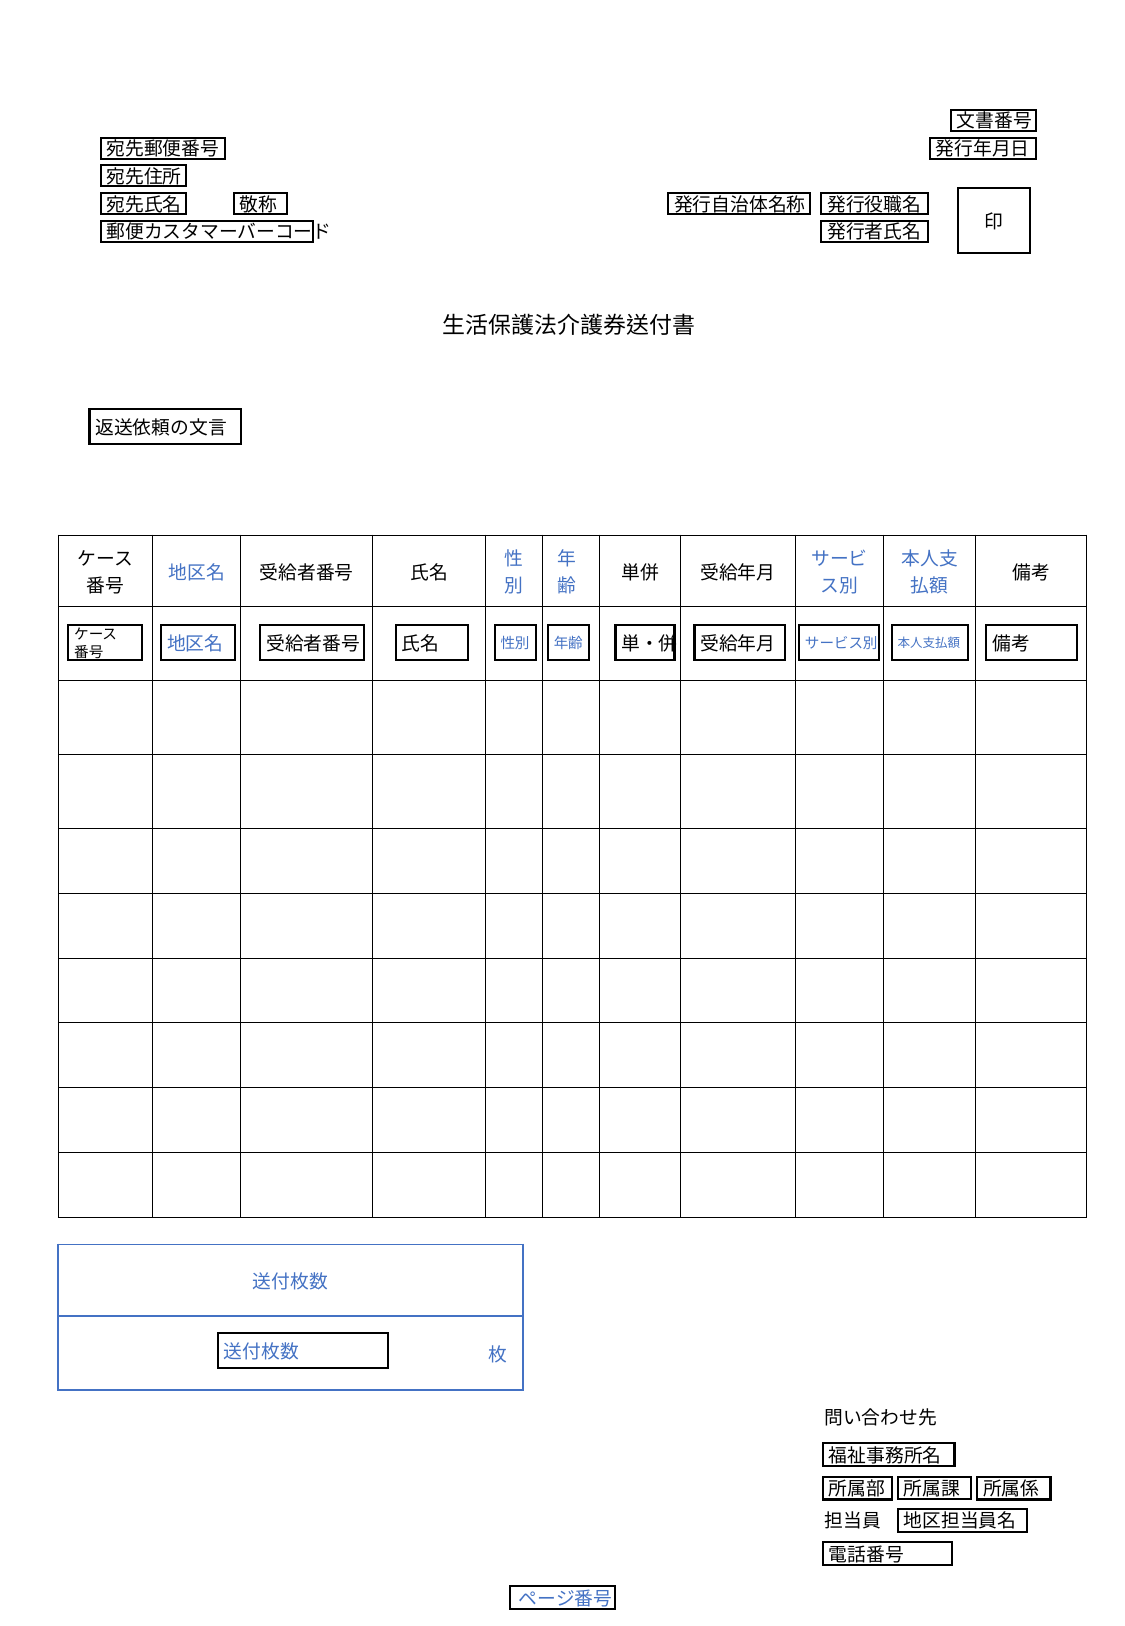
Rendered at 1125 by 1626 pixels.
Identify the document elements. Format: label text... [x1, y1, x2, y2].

text_box 本人支払額 [891, 624, 969, 661]
table_cell [681, 959, 795, 1022]
table_cell [241, 1023, 372, 1087]
table_cell [486, 755, 542, 828]
table_cell [884, 681, 975, 754]
text_box 宛先住所 [100, 164, 187, 187]
table_cell [543, 607, 599, 680]
table_cell [796, 894, 883, 958]
table_header 備考 [976, 536, 1086, 606]
table_cell 枚 [59, 1317, 522, 1389]
text_box 返送依頼の文言 [88, 408, 242, 445]
table_cell [153, 829, 240, 893]
table_header サービス別 [796, 536, 883, 606]
text_box 年齢 [547, 624, 590, 661]
table_cell [153, 1153, 240, 1217]
table_cell [796, 1023, 883, 1087]
text_box 地区名 [160, 624, 236, 661]
table_cell [600, 829, 680, 893]
table_cell [486, 607, 542, 680]
table_cell [976, 681, 1086, 754]
table_cell [796, 829, 883, 893]
table_cell [241, 681, 372, 754]
table_cell [681, 755, 795, 828]
table_cell [796, 1153, 883, 1217]
table_cell [884, 607, 975, 680]
table_cell [796, 755, 883, 828]
table_cell [153, 1088, 240, 1152]
table_cell [241, 1088, 372, 1152]
table_cell [241, 607, 372, 680]
table_cell [373, 1023, 485, 1087]
text_box 送付枚数 [217, 1332, 389, 1369]
table_cell [543, 894, 599, 958]
text_box 発行者氏名 [820, 220, 929, 243]
table_cell [59, 1023, 152, 1087]
table_header 性別 [486, 536, 542, 606]
table_cell [884, 829, 975, 893]
table_cell [600, 607, 680, 680]
table_cell [681, 1153, 795, 1217]
table_cell [373, 607, 485, 680]
table_cell [59, 755, 152, 828]
text_box 宛先郵便番号 [100, 137, 226, 160]
table_cell [976, 1153, 1086, 1217]
table_cell [486, 959, 542, 1022]
table_cell [600, 1153, 680, 1217]
table_header 受給年月 [681, 536, 795, 606]
table_cell [884, 755, 975, 828]
table_cell [543, 681, 599, 754]
table_cell [796, 607, 883, 680]
table_cell [976, 829, 1086, 893]
table_cell [486, 681, 542, 754]
table_cell [59, 1153, 152, 1217]
table_cell [153, 959, 240, 1022]
table_header 年齢 [543, 536, 599, 606]
table_cell [373, 829, 485, 893]
table_cell [543, 1023, 599, 1087]
text_box 発行自治体名称 [667, 192, 811, 215]
table_cell [600, 681, 680, 754]
text_box 宛先氏名 [100, 192, 187, 215]
table_cell [681, 681, 795, 754]
text_box ページ番号 [509, 1585, 616, 1610]
table_cell [976, 959, 1086, 1022]
table_cell [796, 681, 883, 754]
text_box 郵便カスタマーバーコード [100, 220, 314, 243]
table_header 送付枚数 [59, 1245, 522, 1315]
table_cell [796, 959, 883, 1022]
table_cell [681, 607, 795, 680]
table_header 受給者番号 [241, 536, 372, 606]
table_cell [373, 1088, 485, 1152]
text_box 印 [957, 187, 1031, 254]
table_cell [373, 894, 485, 958]
table_cell [241, 894, 372, 958]
text_box サービス別 [798, 624, 880, 661]
table_cell [153, 607, 240, 680]
table_cell [153, 1023, 240, 1087]
table_cell [241, 829, 372, 893]
table_cell [600, 1023, 680, 1087]
table_cell [884, 1088, 975, 1152]
table_cell [543, 755, 599, 828]
table_cell [543, 1088, 599, 1152]
table_cell [976, 1023, 1086, 1087]
table_cell [486, 1153, 542, 1217]
table_cell [59, 959, 152, 1022]
table_cell [884, 959, 975, 1022]
table_header 氏名 [373, 536, 485, 606]
text_box 受給年月 [693, 624, 786, 661]
table_cell [153, 681, 240, 754]
table_header 単併 [600, 536, 680, 606]
text_box 生活保護法介護券送付書 [96, 302, 1042, 346]
table_cell [976, 607, 1086, 680]
table_cell [884, 1153, 975, 1217]
table_cell [543, 1153, 599, 1217]
table_header ケース番号 [59, 536, 152, 606]
table_cell [373, 959, 485, 1022]
table_cell [153, 894, 240, 958]
table_cell [59, 1088, 152, 1152]
table_cell [796, 1088, 883, 1152]
table_cell [681, 1088, 795, 1152]
table_cell [373, 681, 485, 754]
table_cell [59, 894, 152, 958]
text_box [809, 1398, 1051, 1566]
table_cell [681, 894, 795, 958]
table_cell [59, 829, 152, 893]
table_cell [976, 1088, 1086, 1152]
table_cell [681, 1023, 795, 1087]
table_cell [976, 755, 1086, 828]
text_box ケース 番号 [67, 624, 143, 661]
table_cell [486, 1023, 542, 1087]
table_header 地区名 [153, 536, 240, 606]
table_cell [486, 829, 542, 893]
text_box 備考 [985, 624, 1078, 661]
text_box 単・併 [614, 624, 676, 661]
table_cell [373, 1153, 485, 1217]
table_cell [241, 755, 372, 828]
text_box 氏名 [395, 624, 469, 661]
text_box 発行役職名 [820, 192, 929, 215]
table_header 本人支払額 [884, 536, 975, 606]
table_cell [59, 607, 152, 680]
table_cell [373, 755, 485, 828]
table_cell [600, 755, 680, 828]
table_cell [241, 1153, 372, 1217]
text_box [929, 109, 1037, 159]
table_cell [884, 1023, 975, 1087]
table_cell [884, 894, 975, 958]
table_cell [976, 894, 1086, 958]
table_cell [486, 894, 542, 958]
table_cell [241, 959, 372, 1022]
text_box 受給者番号 [259, 624, 365, 661]
text_box 性別 [494, 624, 537, 661]
table_cell [543, 959, 599, 1022]
table_cell [600, 959, 680, 1022]
table_cell [681, 829, 795, 893]
text_box 敬称 [233, 192, 288, 215]
table_cell [486, 1088, 542, 1152]
table_cell [600, 894, 680, 958]
table_cell [543, 829, 599, 893]
table_cell [59, 681, 152, 754]
table_cell [600, 1088, 680, 1152]
table_cell [153, 755, 240, 828]
